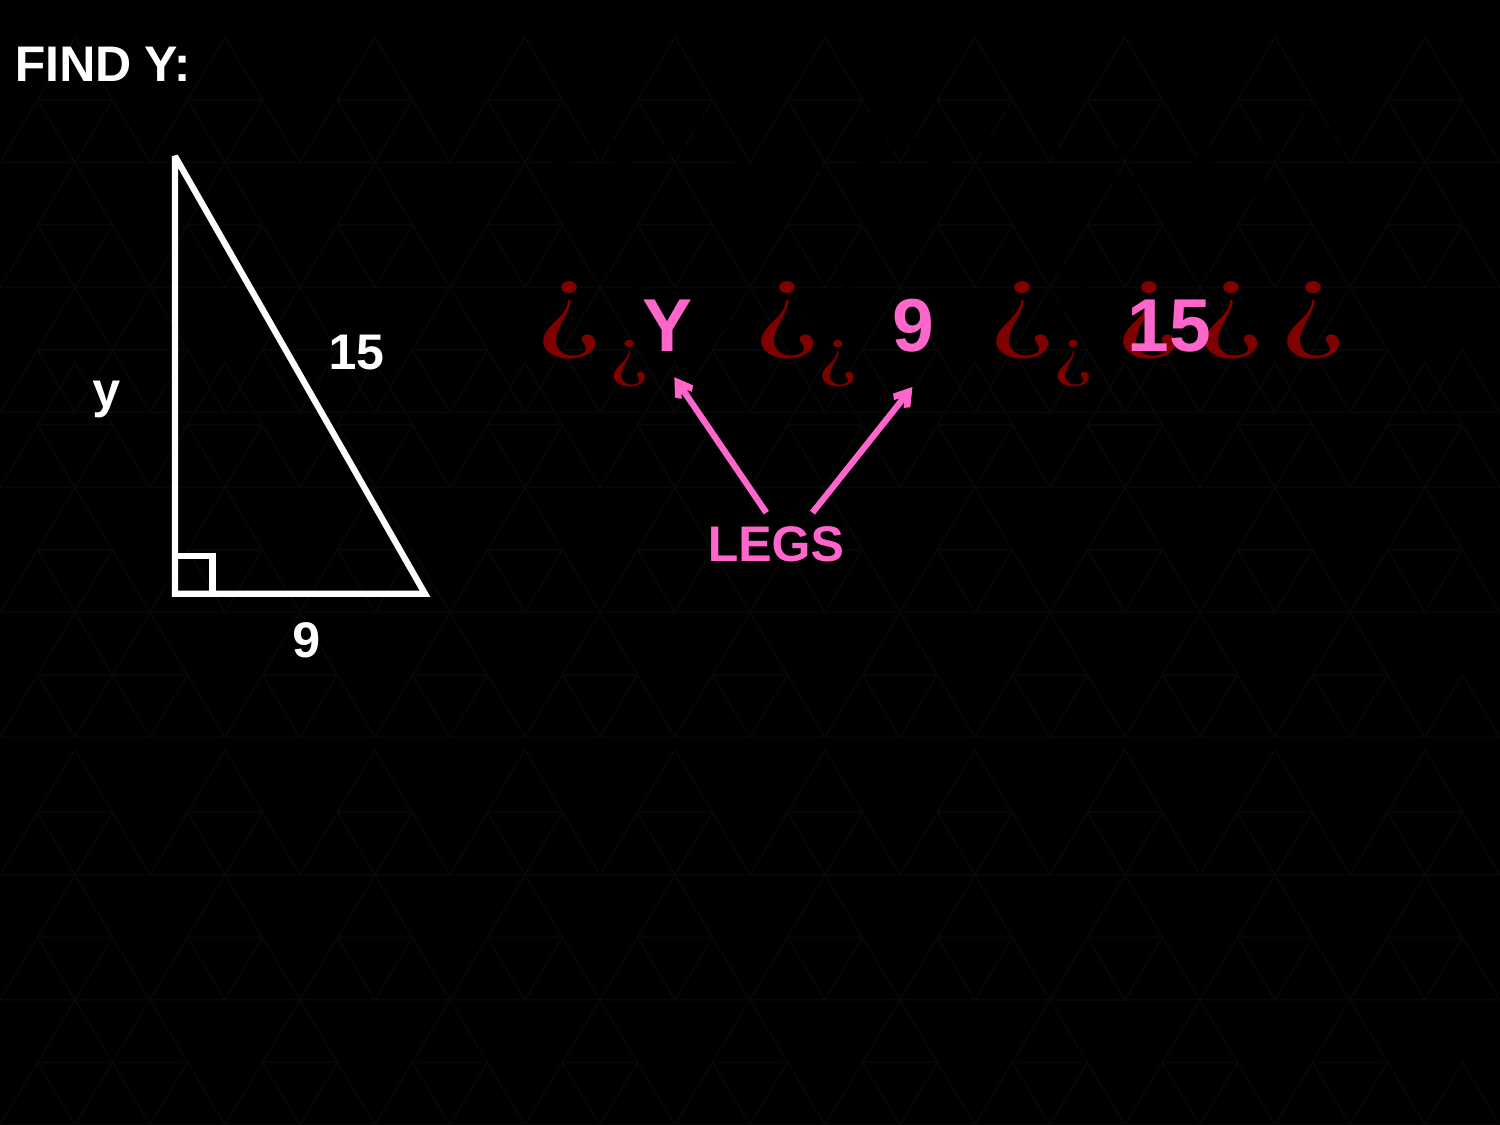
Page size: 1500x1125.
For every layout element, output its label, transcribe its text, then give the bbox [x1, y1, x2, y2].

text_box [812, 386, 913, 513]
text_box 15 [1113, 268, 1227, 374]
text_box 9 [249, 602, 363, 682]
text_box FIND Y: [0, 5, 1500, 119]
text_box LEGS [693, 504, 859, 579]
text_box y [50, 343, 163, 432]
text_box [174, 155, 426, 594]
text_box Y [628, 268, 708, 374]
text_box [674, 376, 767, 513]
text_box 9 [878, 268, 950, 374]
